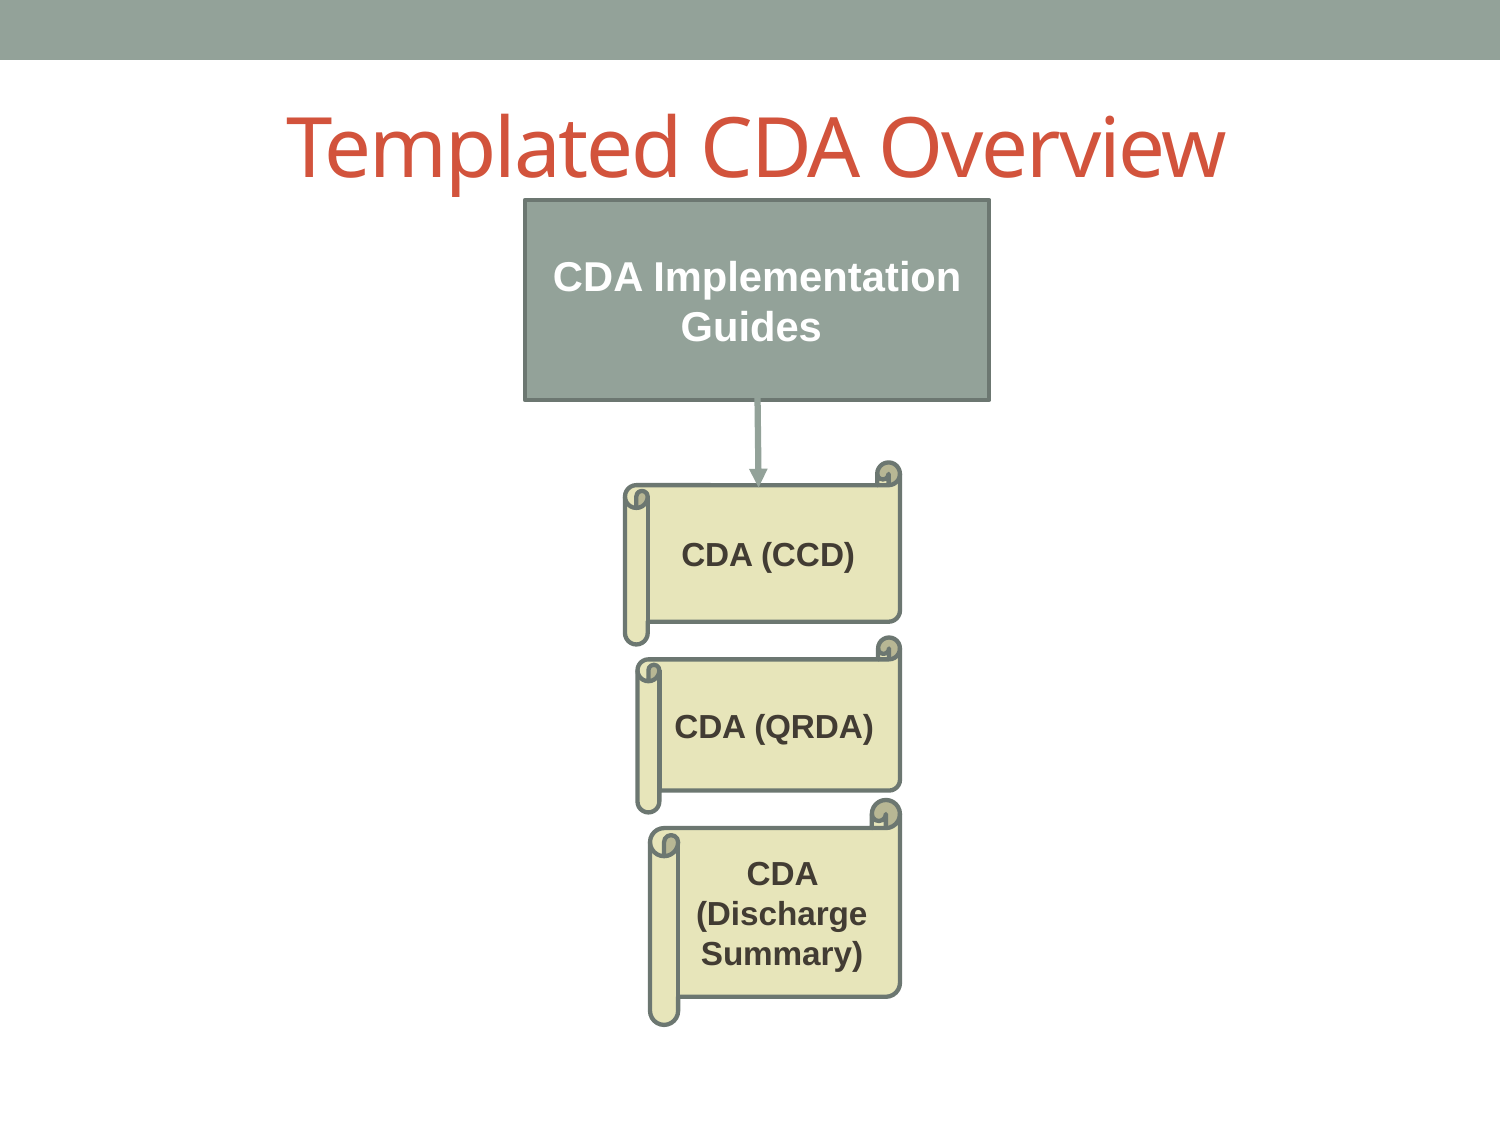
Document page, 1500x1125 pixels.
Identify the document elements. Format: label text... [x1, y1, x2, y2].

text_box CDA (QRDA) [635, 635, 903, 815]
title Templated CDA Overview [82, 63, 1433, 226]
text_box CDA (Discharge Summary) [647, 797, 903, 1028]
text_box CDA Implementation Guides [523, 198, 991, 402]
text_box CDA (CCD) [622, 460, 903, 647]
